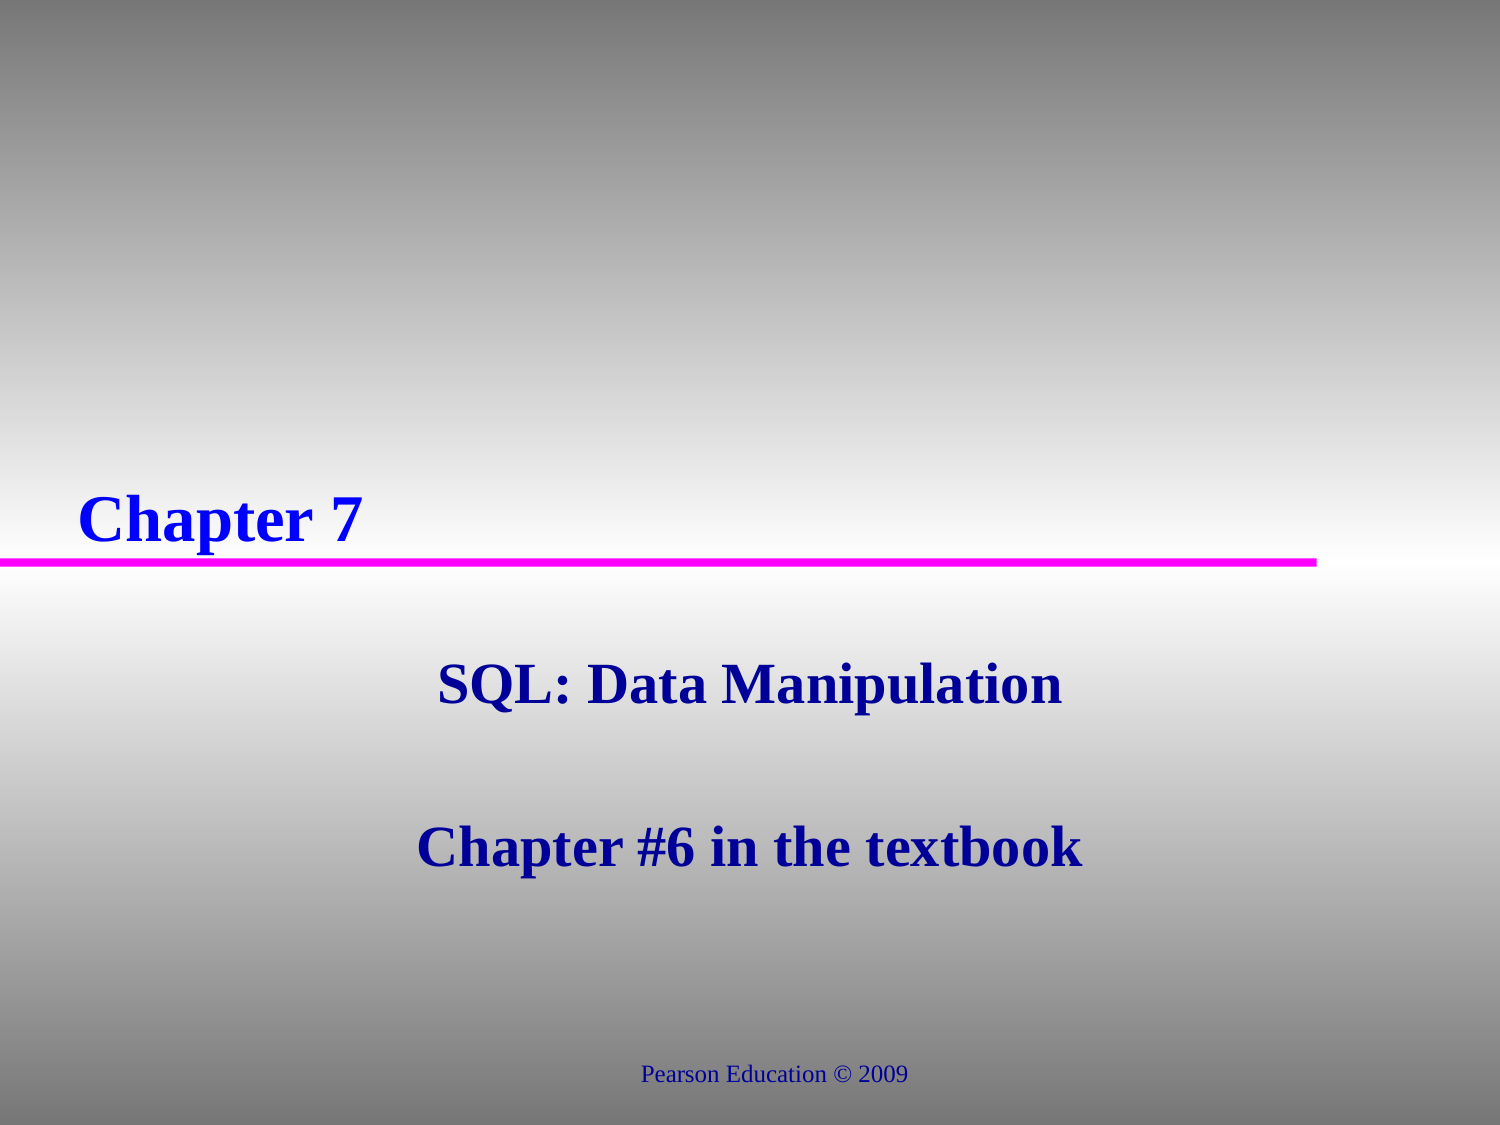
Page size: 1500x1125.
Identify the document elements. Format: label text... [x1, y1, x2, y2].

text_box Pearson Education © 2009 [512, 1050, 1038, 1095]
title Chapter 7 [62, 374, 1338, 563]
subtitle SQL: Data Manipulation Chapter #6 in the textbook [224, 637, 1276, 926]
